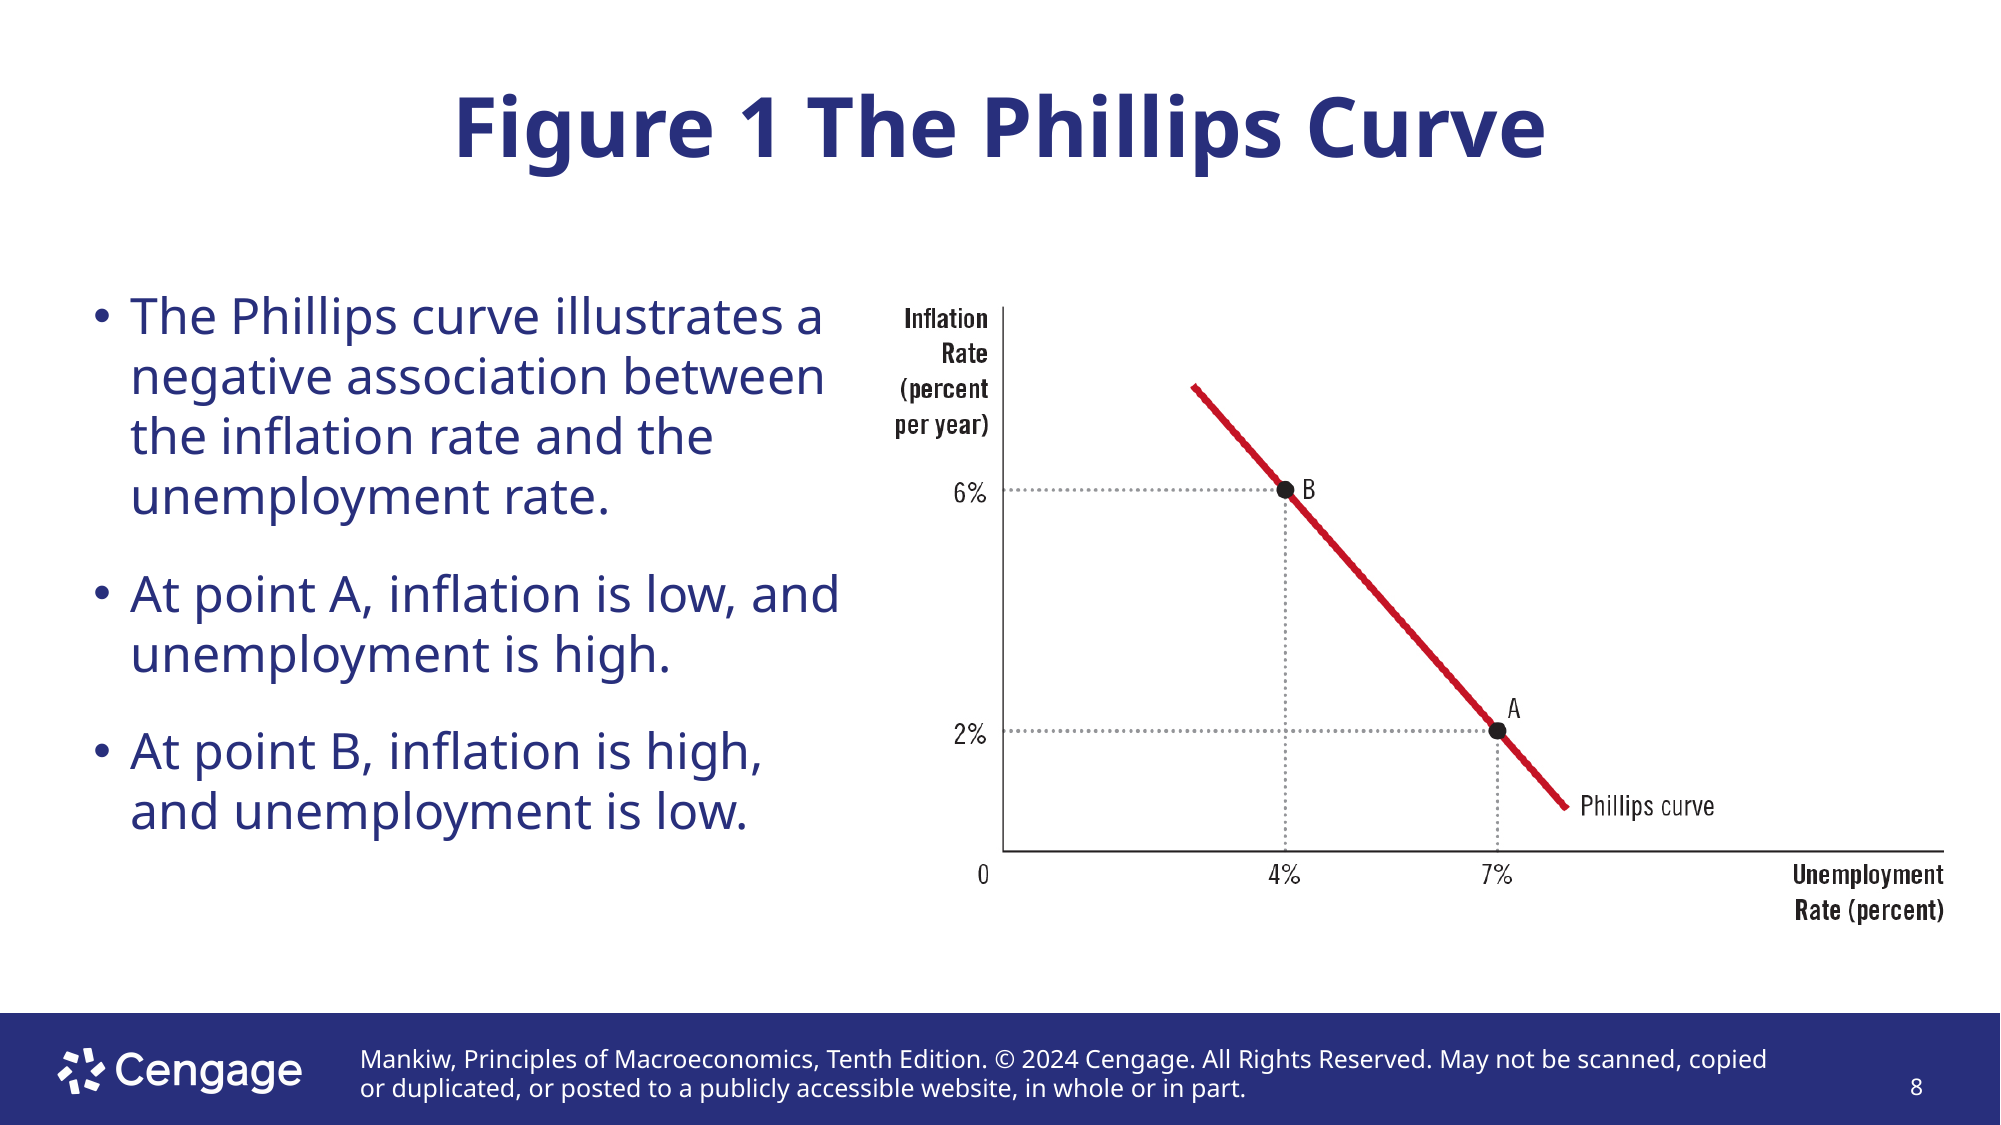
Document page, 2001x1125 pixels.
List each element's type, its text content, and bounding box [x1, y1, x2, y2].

title Figure 1 The Phillips Curve [78, 77, 1923, 278]
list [894, 304, 1944, 926]
list The Phillips curve illustrates a negative association between the inflation rate and the unemployment rate. At point A, inflation is low, and unemployment is high. At point B, inflation is high, and unemployment is low. [78, 277, 877, 903]
picture [30, 1020, 329, 1122]
